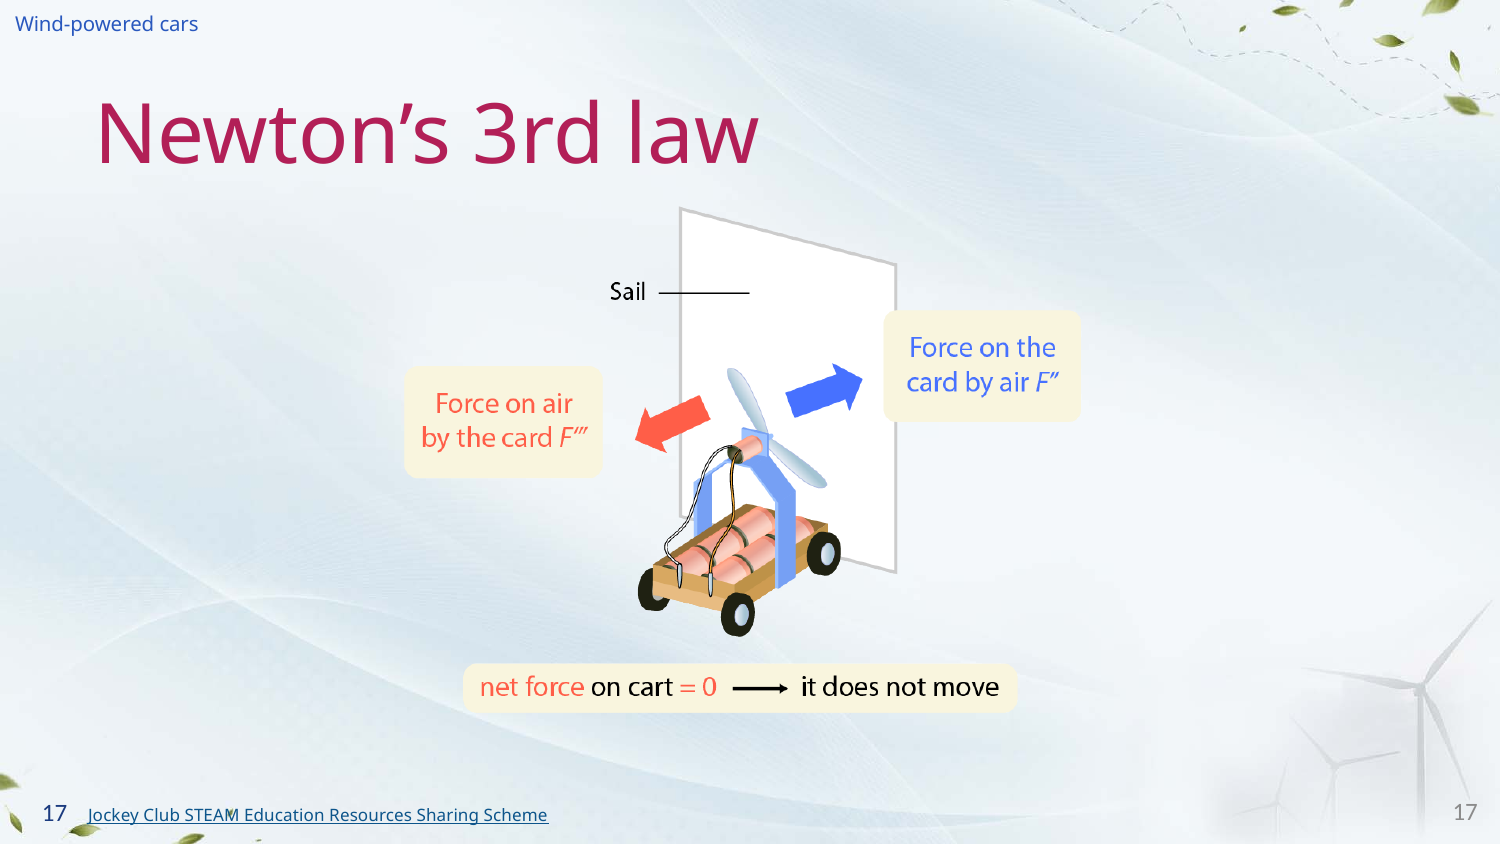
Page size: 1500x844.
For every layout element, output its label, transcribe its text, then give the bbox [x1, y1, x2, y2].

slide_number 17 [1405, 786, 1490, 832]
picture [0, 0, 1500, 844]
title Newton’s 3rd law [83, 75, 1141, 238]
